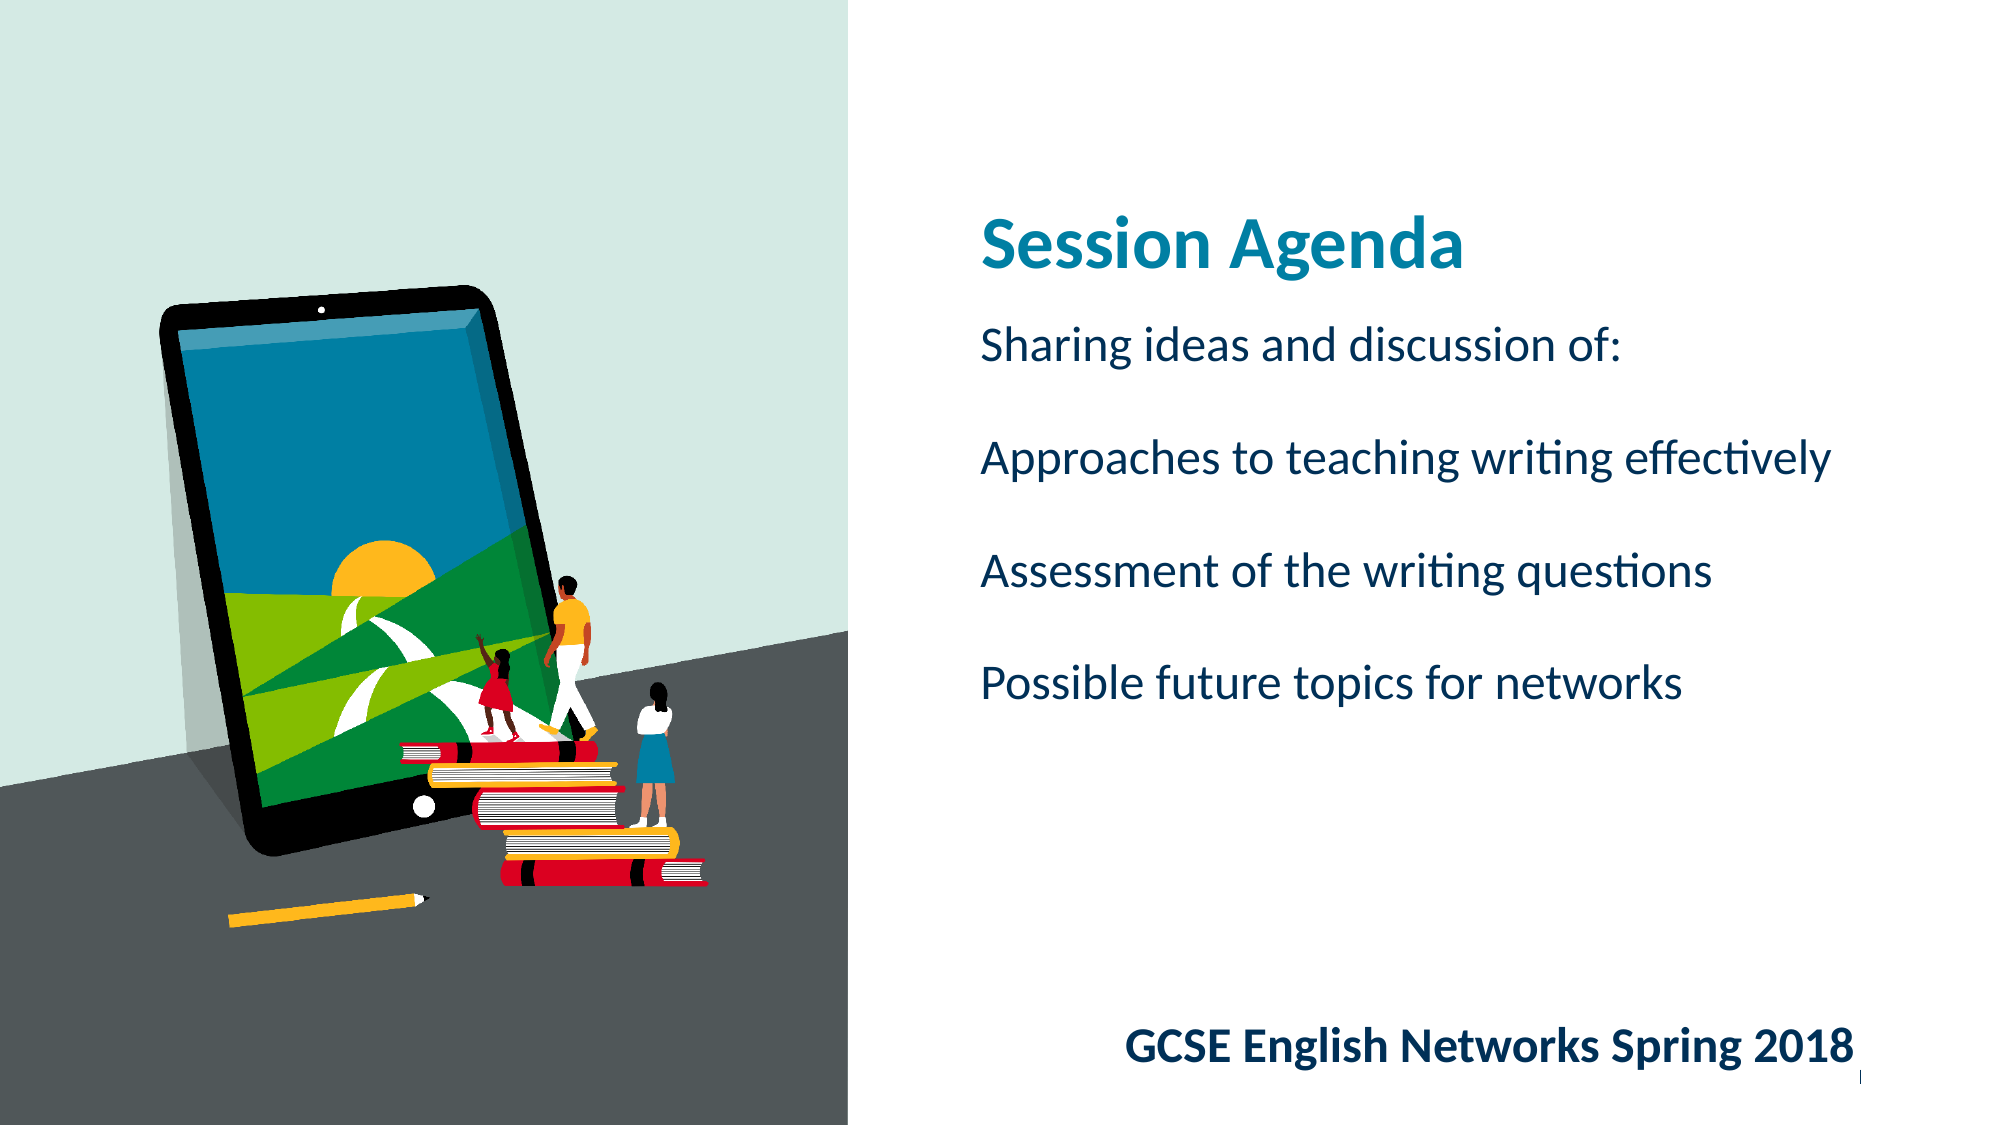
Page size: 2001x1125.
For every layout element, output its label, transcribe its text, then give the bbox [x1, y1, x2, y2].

picture [0, 0, 849, 1125]
footer GCSE English Networks Spring 2018 [1035, 998, 1855, 1087]
title Session Agenda [981, 218, 1898, 284]
list Sharing ideas and discussion of: Approaches to teaching writing effectively Assessment of the writing questions Possible future topics for networks [980, 328, 1978, 977]
